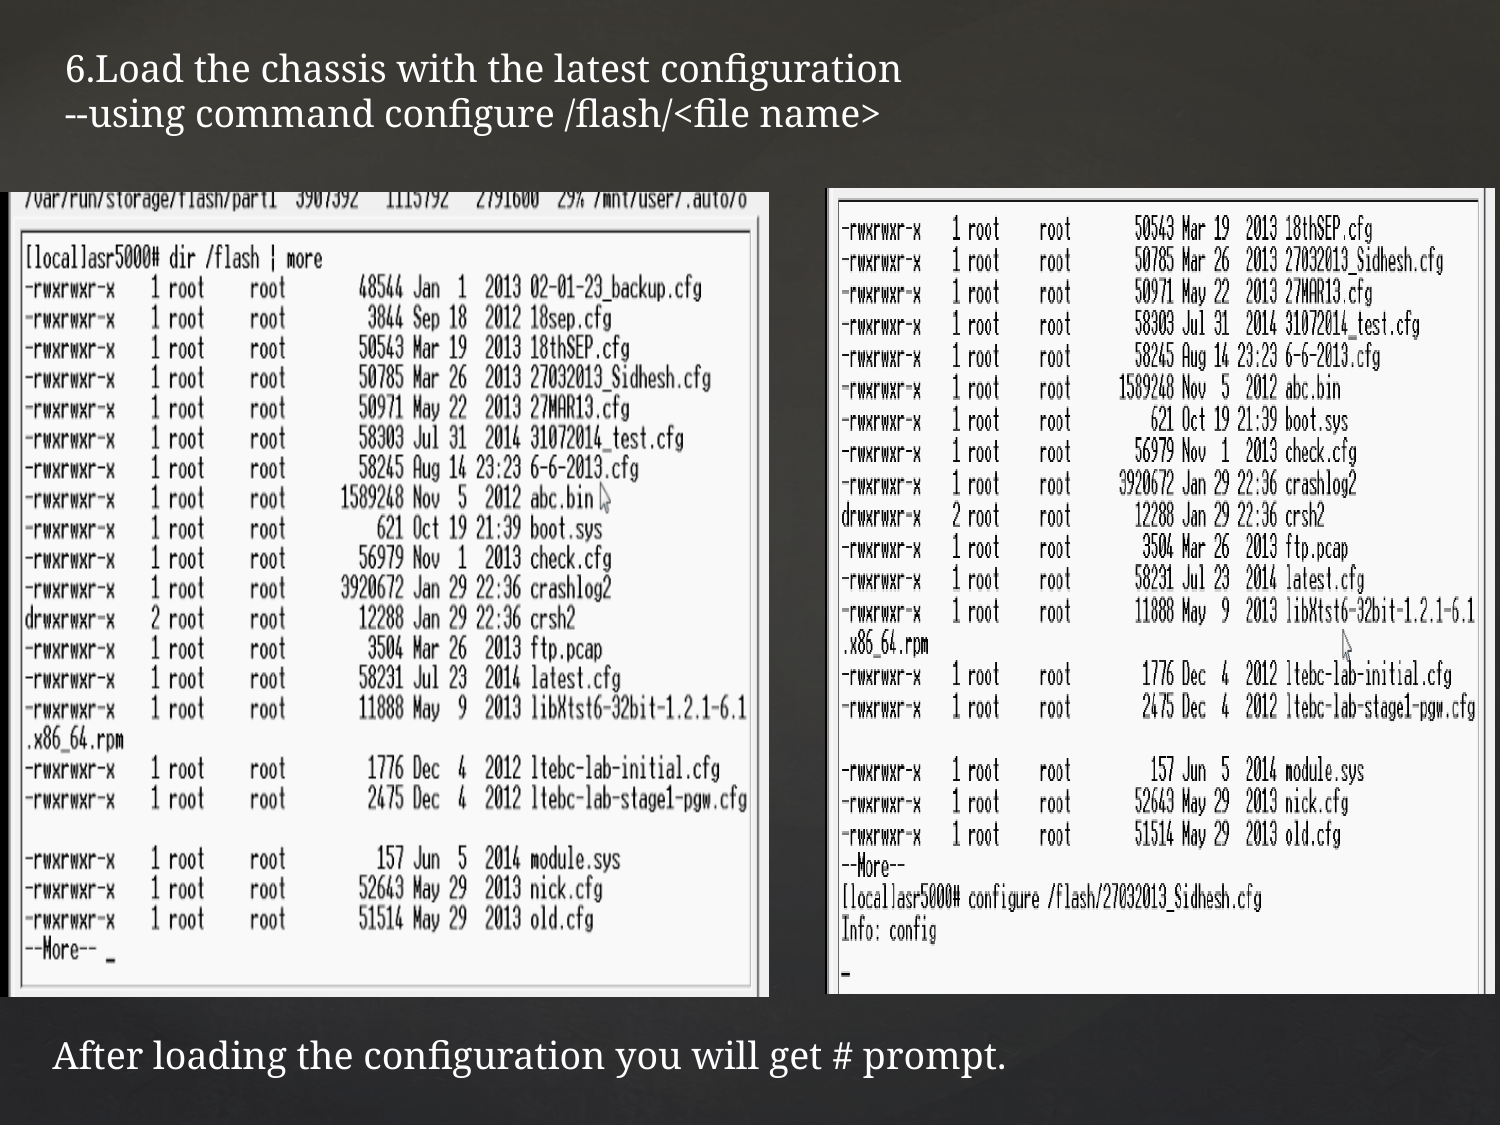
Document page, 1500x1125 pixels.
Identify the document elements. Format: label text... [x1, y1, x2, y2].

text_box After loading the configuration you will get # prompt. [37, 1024, 1475, 1085]
picture [824, 188, 1496, 994]
picture [0, 191, 770, 998]
text_box 6.Load the chassis with the latest configuration --using command configure /flash/<file name> [49, 37, 1413, 188]
